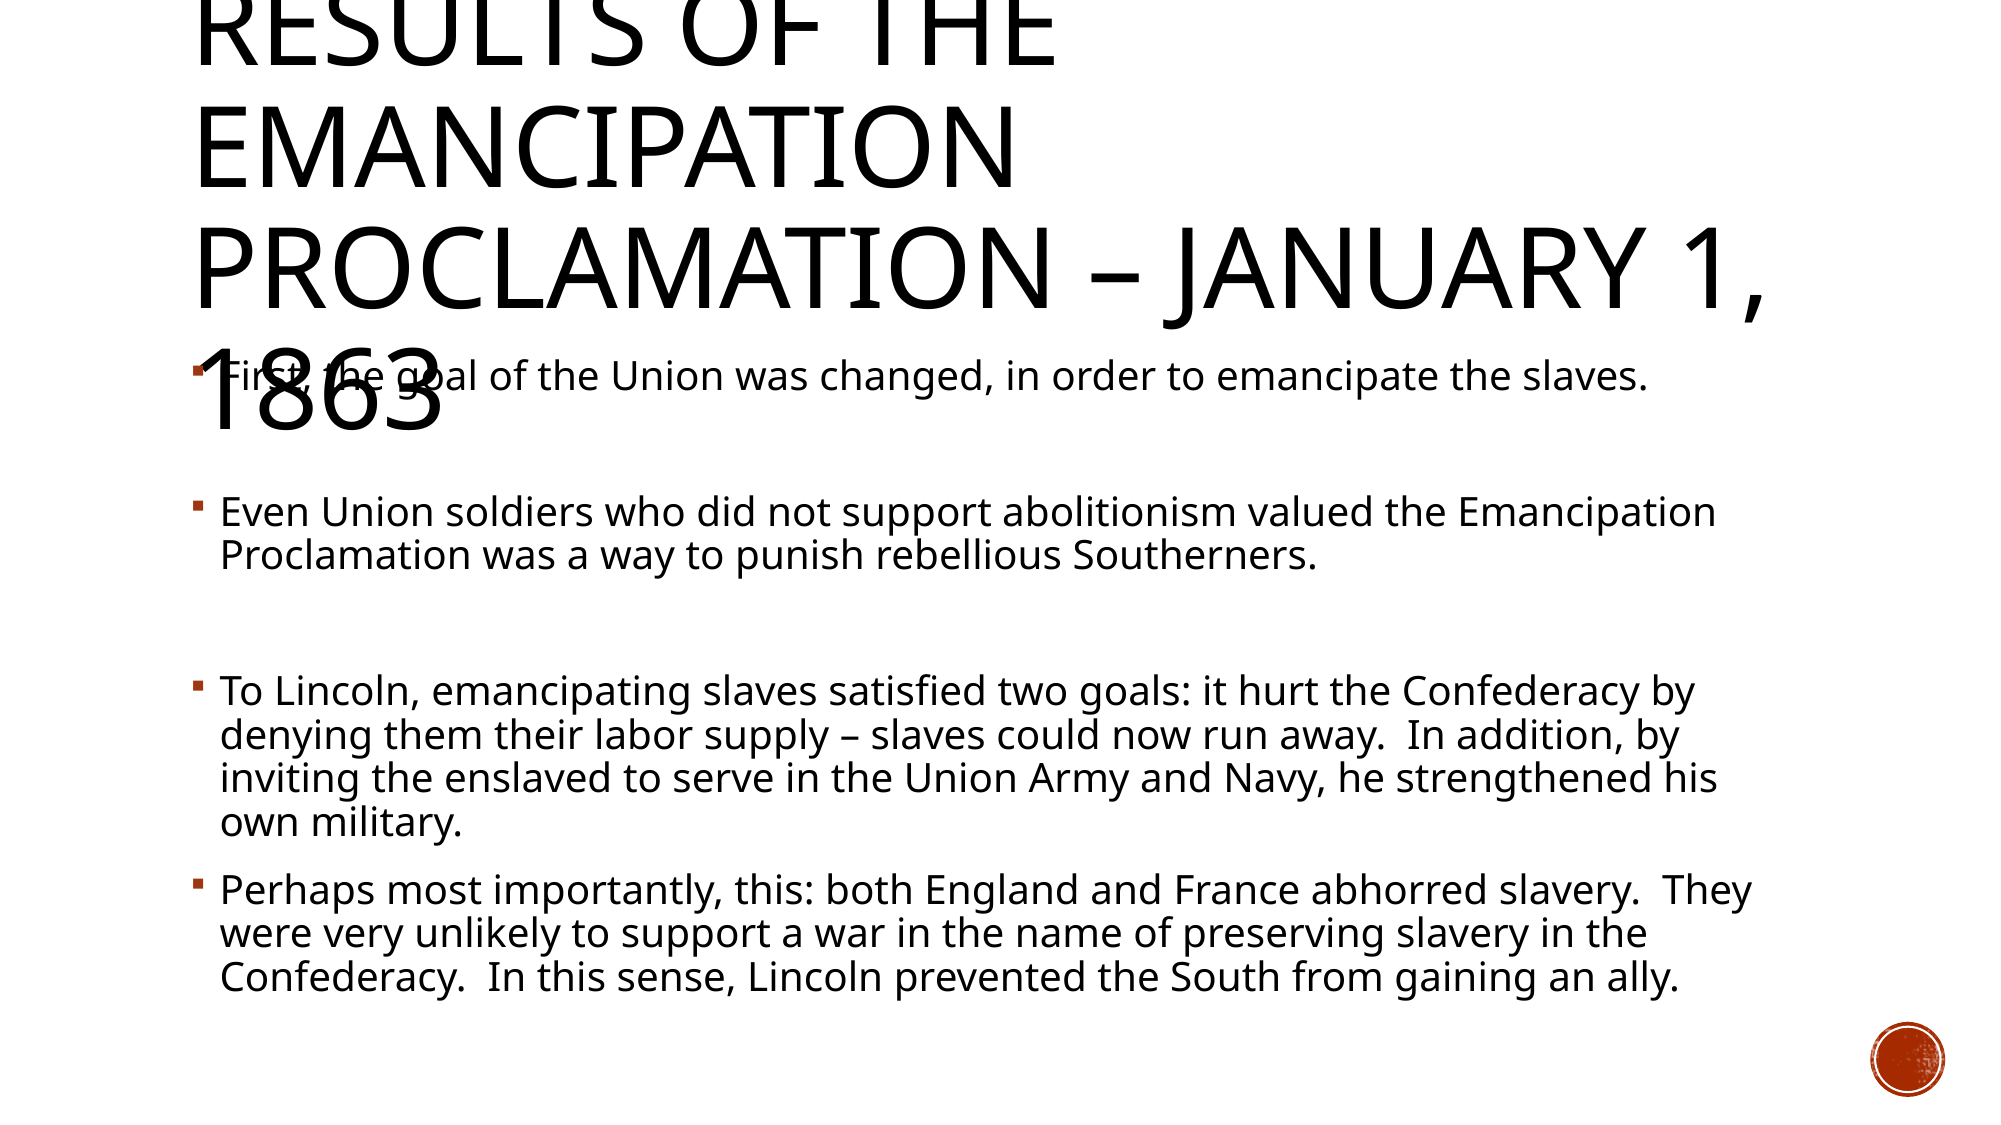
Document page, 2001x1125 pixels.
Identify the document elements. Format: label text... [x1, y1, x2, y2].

list First, the goal of the Union was changed, in order to emancipate the slaves. Even Union soldiers who did not support abolitionism valued the Emancipation Proclamation was a way to punish rebellious Southerners. To Lincoln, emancipating slaves satisfied two goals: it hurt the Confederacy by denying them their labor supply – slaves could now run away. In addition, by inviting the enslaved to serve in the Union Army and Navy, he strengthened his own military. Perhaps most importantly, this: both England and France abhorred slavery. They were very unlikely to support a war in the name of preserving slavery in the Confederacy. In this sense, Lincoln prevented the South from gaining an ally. [175, 348, 1826, 1013]
title Results of the Emancipation Proclamation – January 1, 1863 [175, 79, 1826, 344]
